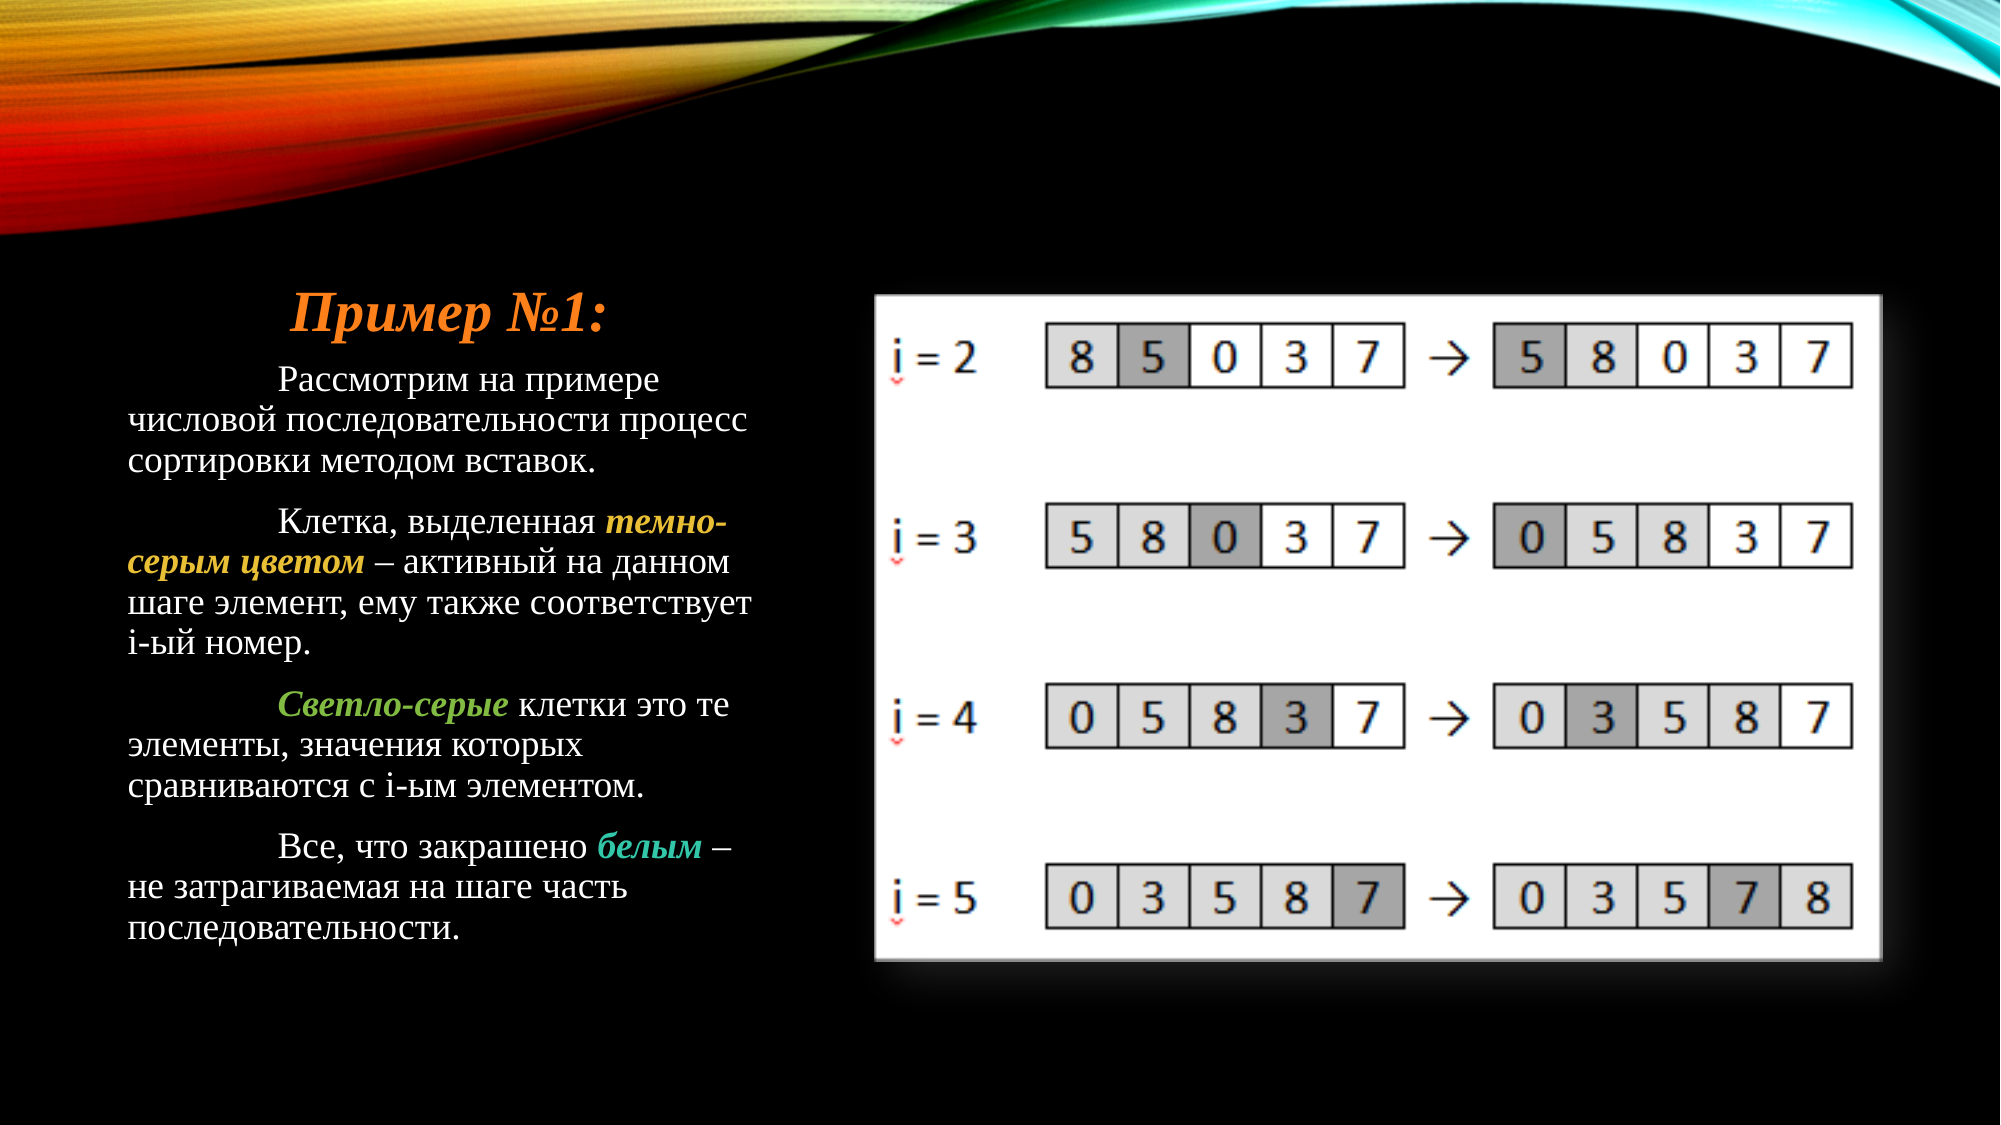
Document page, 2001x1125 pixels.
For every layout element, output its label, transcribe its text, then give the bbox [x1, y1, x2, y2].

picture [0, 0, 2000, 237]
title Пример №1: [112, 265, 788, 351]
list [873, 294, 1884, 963]
list Рассмотрим на примере числовой последовательности процесс сортировки методом вставок. Клетка, выделенная темно-серым цветом – активный на данном шаге элемент, ему также соответствует i-ый номер. Светло-серые клетки это те элементы, значения которых сравниваются с i-ым элементом. Все, что закрашено белым – не затрагиваемая на шаге часть последовательности. [112, 351, 788, 945]
